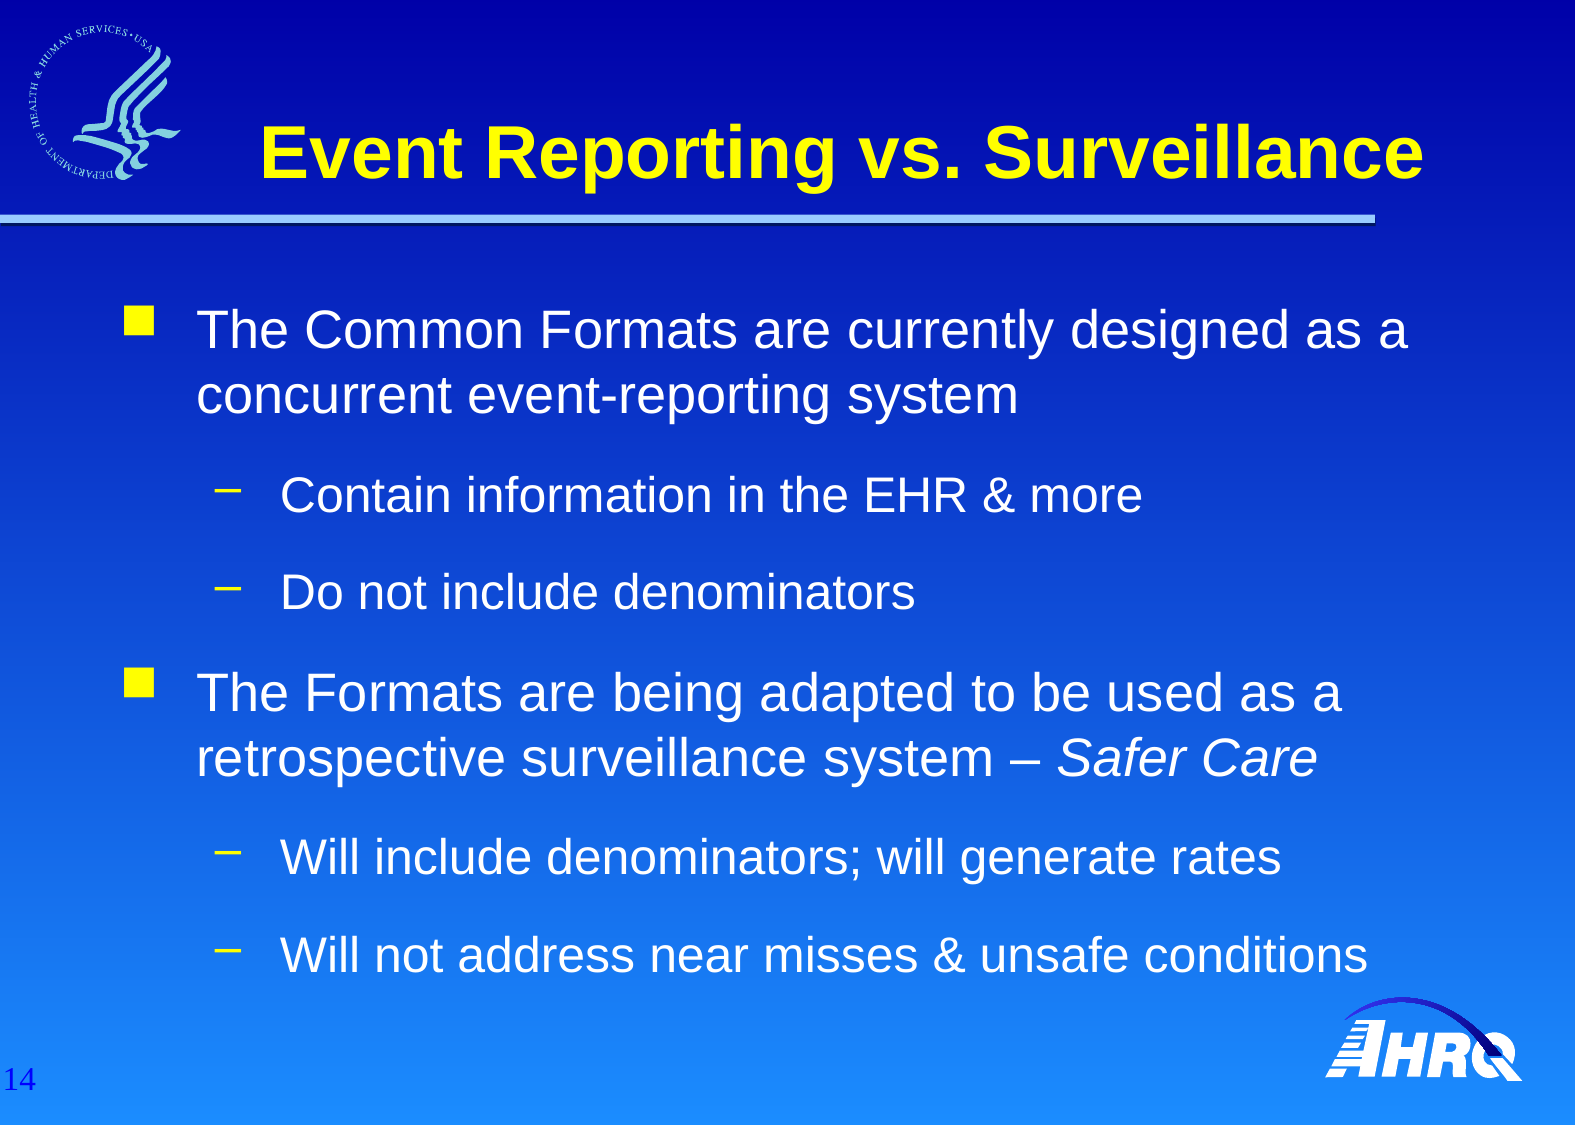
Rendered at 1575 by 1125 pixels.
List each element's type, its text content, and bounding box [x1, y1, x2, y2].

list The Common Formats are currently designed as a concurrent event-reporting system Contain information in the EHR & more Do not include denominators The Formats are being adapted to be used as a retrospective surveillance system – Safer Care Will include denominators; will generate rates Will not address near misses & unsafe conditions [104, 286, 1483, 763]
title Event Reporting vs. Surveillance [203, 56, 1483, 202]
